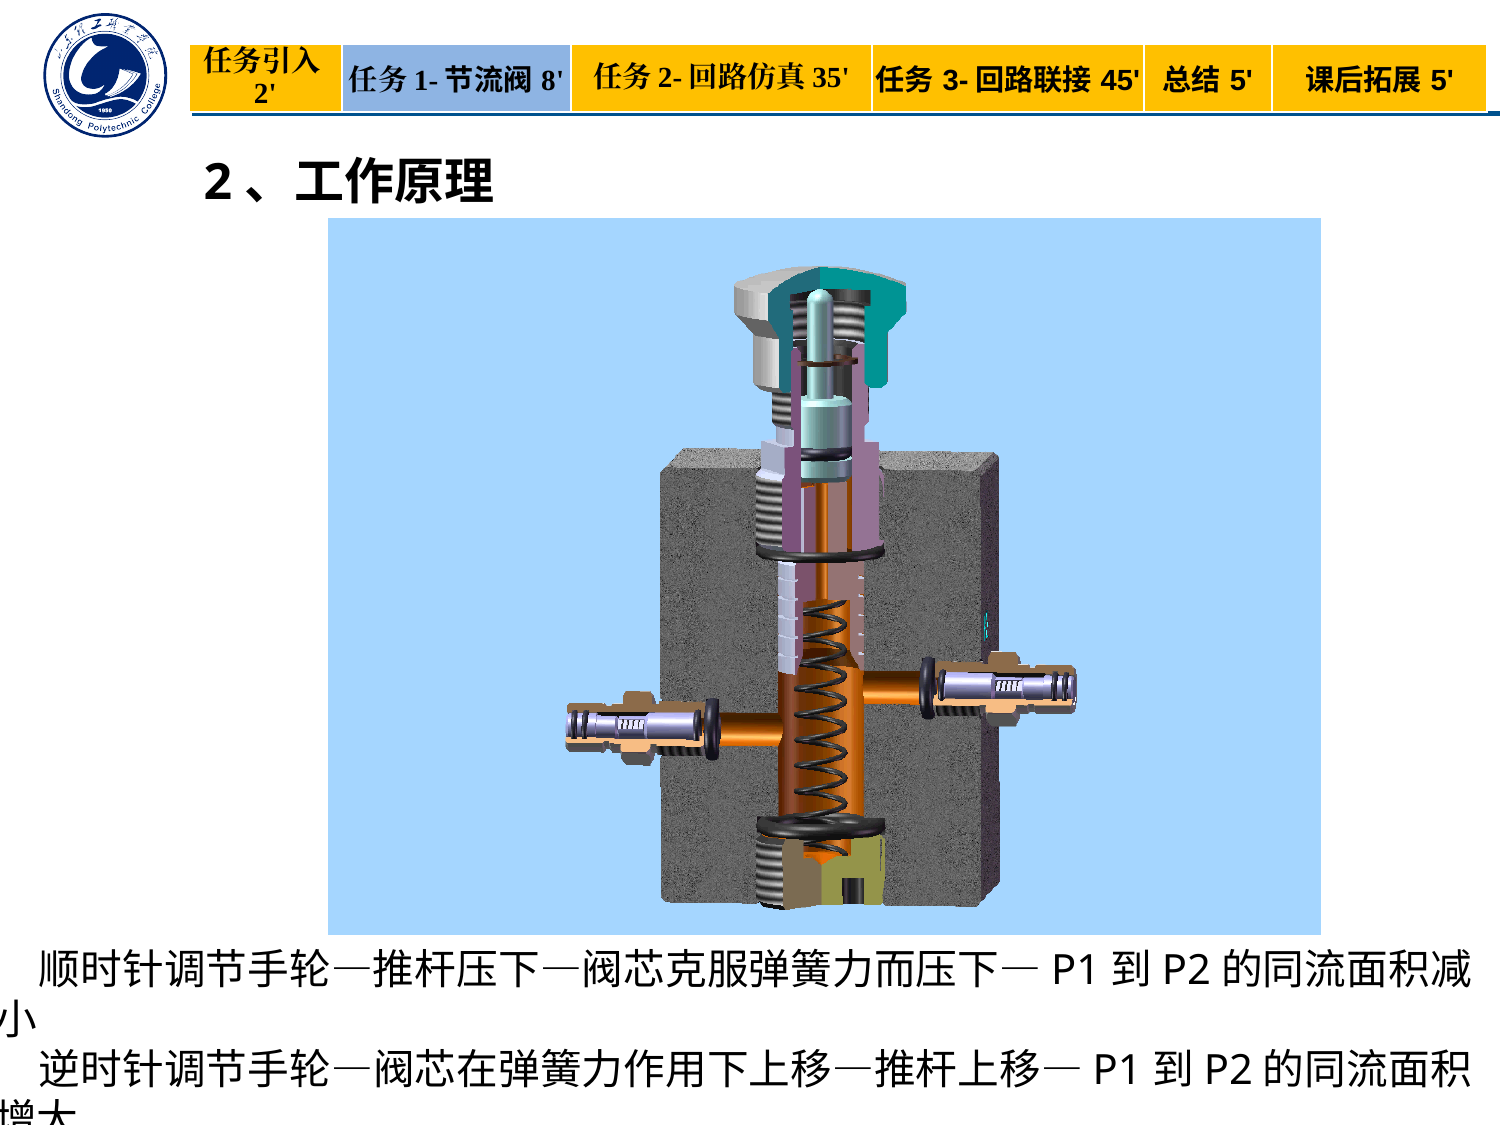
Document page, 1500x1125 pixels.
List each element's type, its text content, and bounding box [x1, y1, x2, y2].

text_box 顺时针调节手轮—推杆压下—阀芯克服弹簧力而压下—P1到P2的同流面积减小 逆时针调节手轮—阀芯在弹簧力作用下上移—推杆上移—P1到P2的同流面积增大 改变节流口的通流截面面积，从而达到调节流量的目的 [0, 935, 1500, 1125]
table_header 任务1-节流阀8' [343, 45, 570, 111]
table_header 总结5' [1145, 45, 1271, 111]
text_box 2、工作原理 [188, 141, 534, 217]
table_header 任务3-回路联接45' [873, 45, 1143, 111]
table_header 任务引入2' [190, 45, 341, 111]
table_header 任务2-回路仿真35' [572, 45, 871, 111]
table_header 课后拓展5' [1273, 45, 1486, 111]
picture [43, 7, 174, 138]
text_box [327, 216, 1322, 936]
